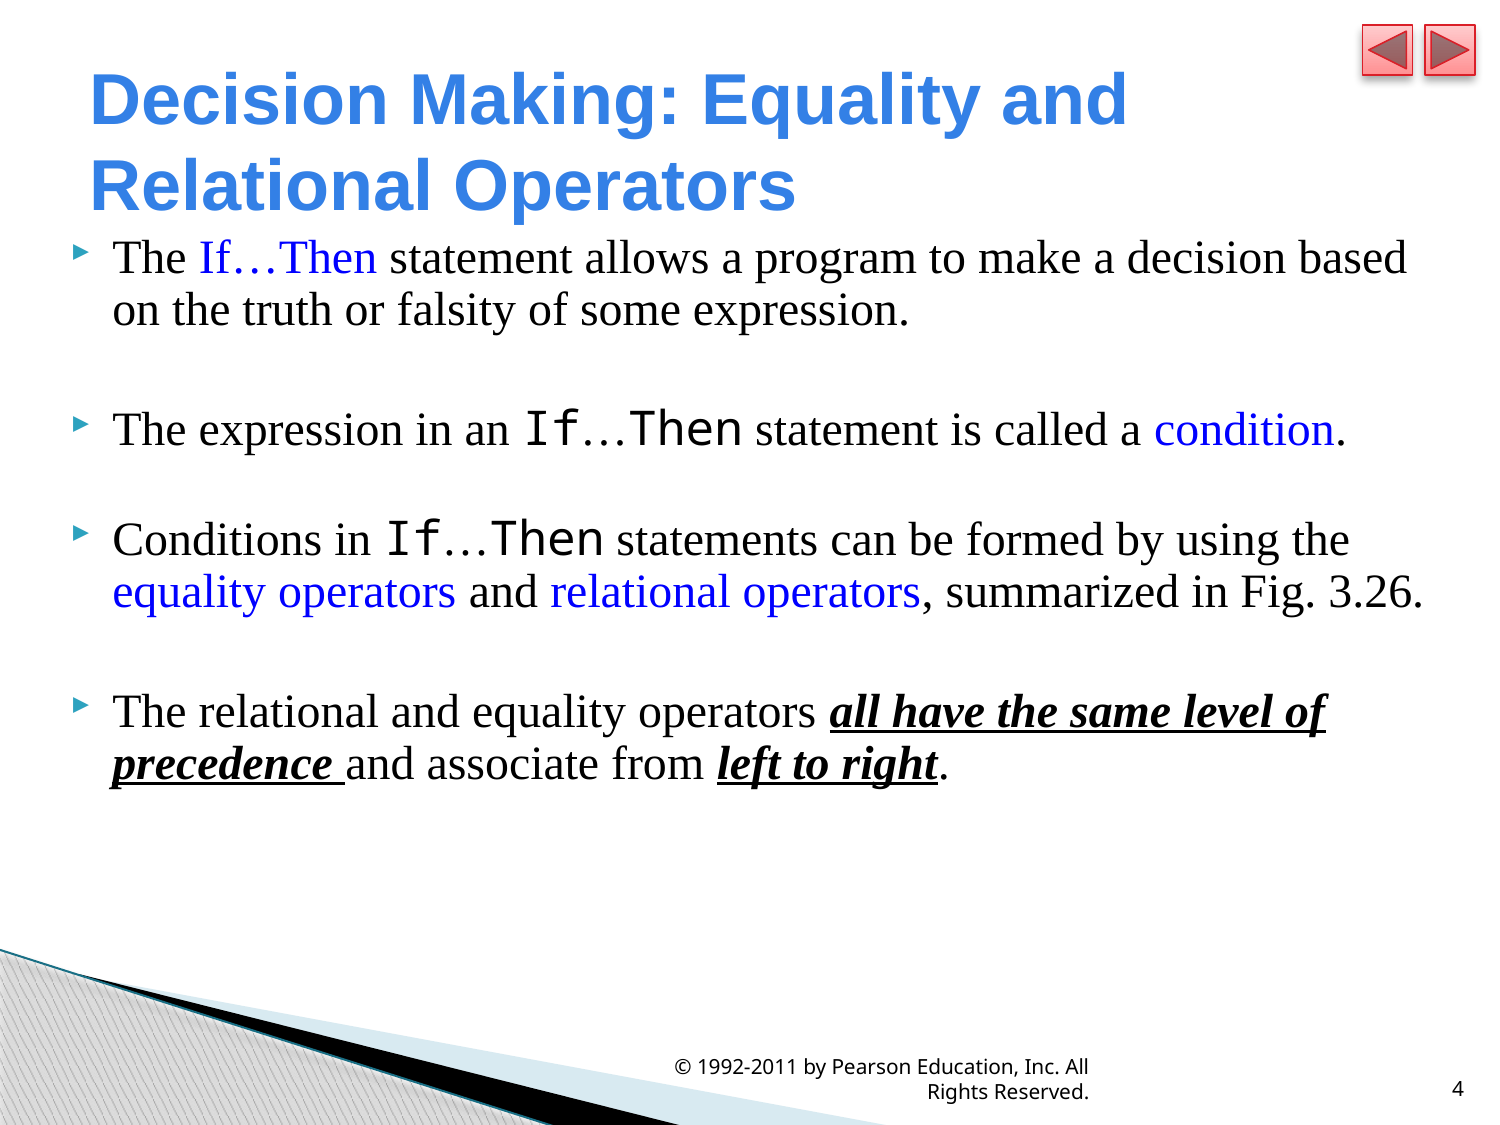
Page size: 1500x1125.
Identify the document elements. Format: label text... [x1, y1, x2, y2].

list The If…Then statement allows a program to make a decision based on the truth or falsity of some expression. The expression in an If…Then statement is called a condition. Conditions in If…Then statements can be formed by using the equality operators and relational operators, summarized in Fig. 3.26. The relational and equality operators all have the same level of precedence and associate from left to right. [37, 224, 1476, 1020]
slide_number 4 [1418, 1051, 1479, 1112]
title Decision Making: Equality and Relational Operators [75, 45, 1425, 224]
footer © 1992-2011 by Pearson Education, Inc. All Rights Reserved. [650, 1051, 1105, 1112]
